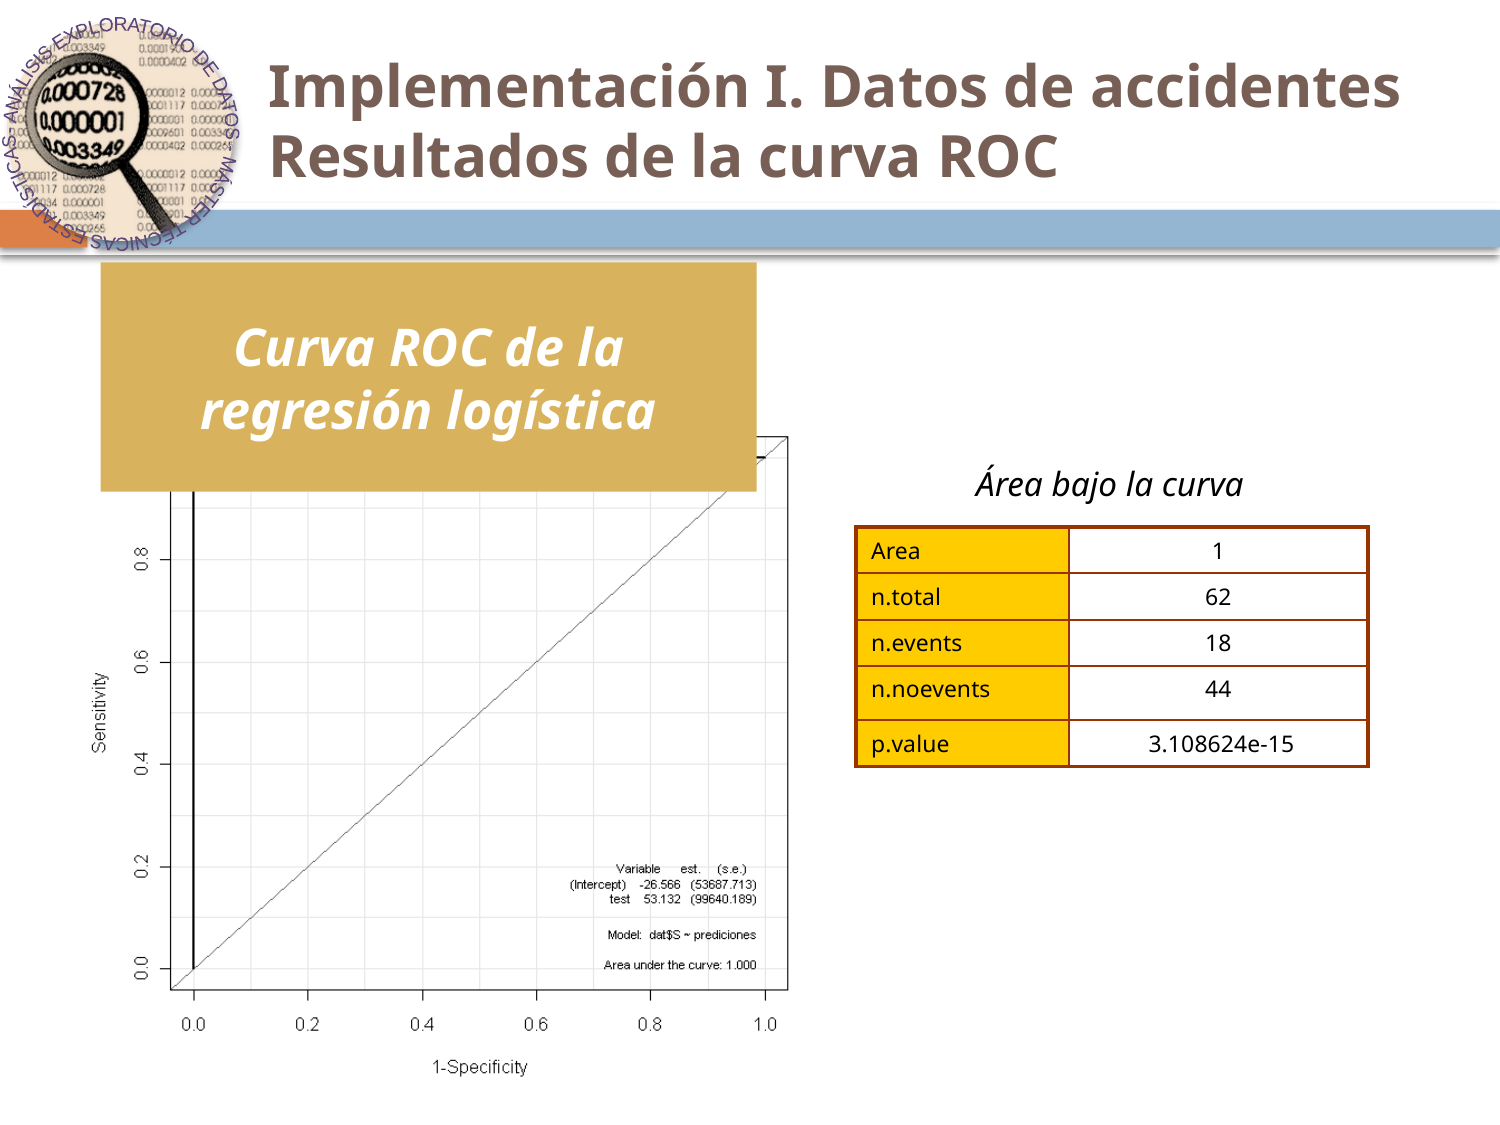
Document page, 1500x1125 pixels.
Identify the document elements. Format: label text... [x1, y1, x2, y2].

table_cell 18 [1070, 621, 1366, 665]
table_cell 3.108624e-15 [1070, 721, 1366, 765]
table_cell n.noevents [858, 667, 1068, 719]
table_cell n.total [858, 574, 1068, 619]
list Curva ROC de la regresión logística [100, 262, 757, 348]
table_cell p.value [858, 721, 1068, 765]
picture [83, 349, 834, 1099]
table_header 1 [1070, 529, 1366, 572]
table_cell 44 [1070, 667, 1366, 719]
text_box Área bajo la curva [856, 456, 1364, 551]
title Implementación I. Datos de accidentes Resultados de la curva ROC [253, 37, 1438, 201]
table_cell 62 [1070, 574, 1366, 619]
table_header Area [858, 551, 1068, 572]
table_cell n.events [858, 621, 1068, 665]
